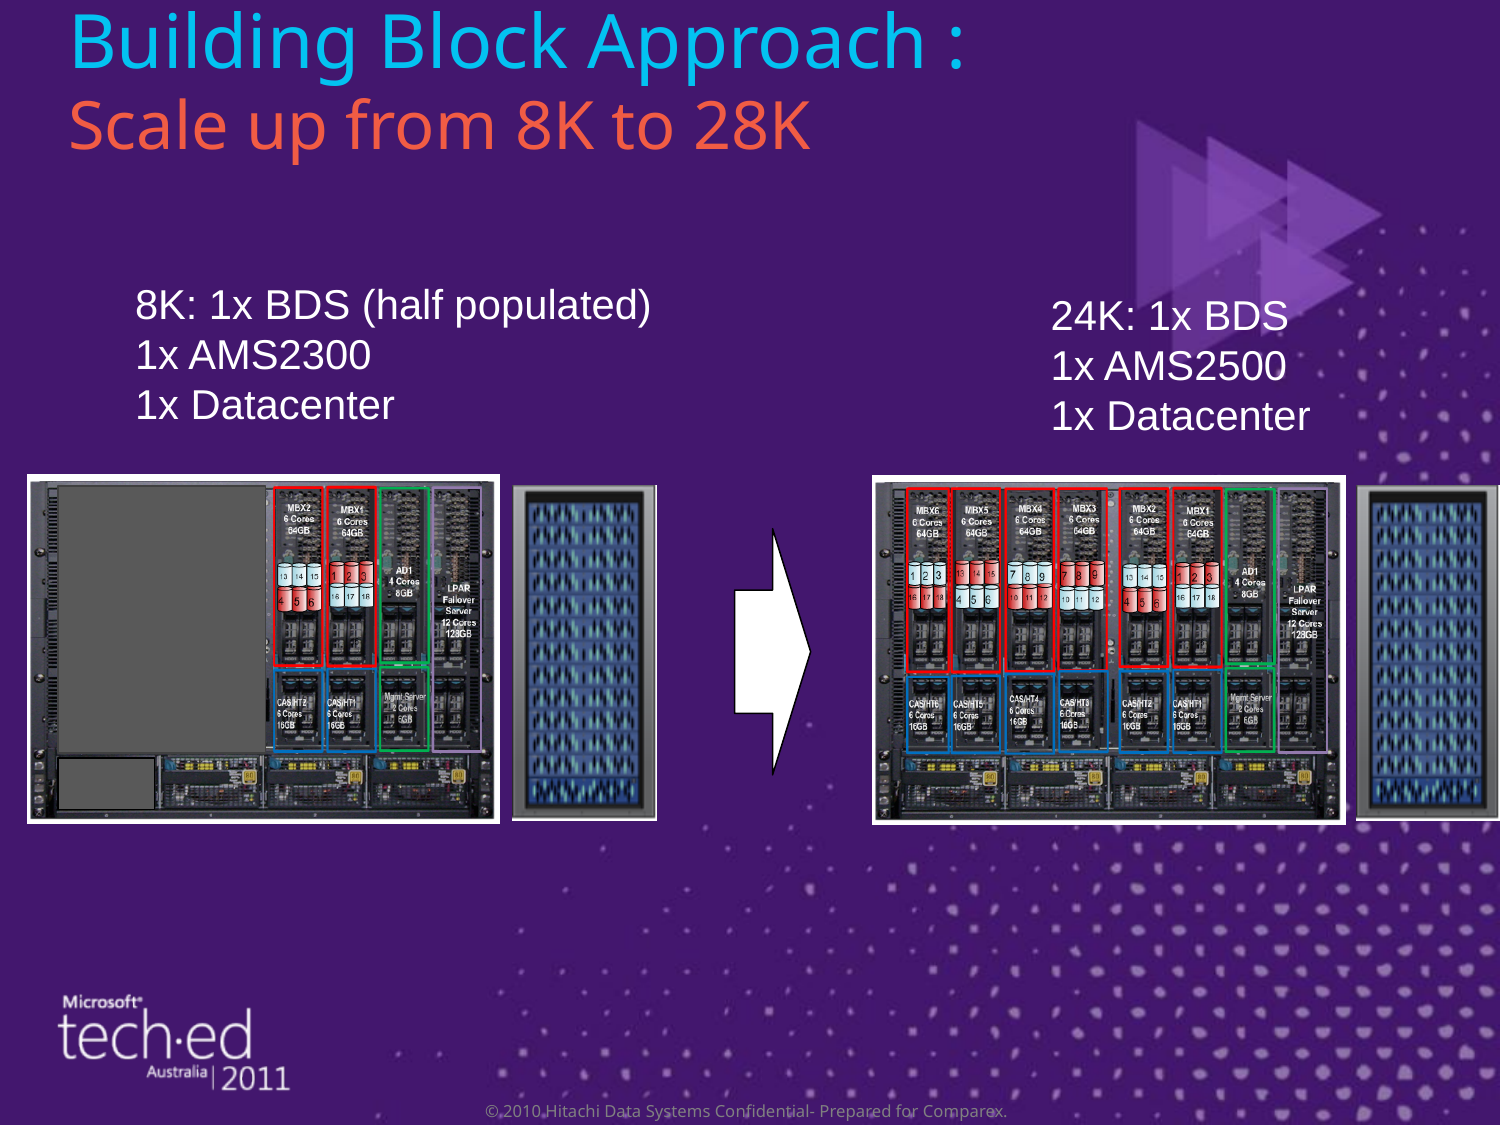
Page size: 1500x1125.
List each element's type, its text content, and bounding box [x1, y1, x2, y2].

title Building Block Approach : Scale up from 8K to 28K [53, 0, 1372, 173]
text_box 24K: 1x BDS 1x AMS2500 1x Datacenter [1035, 281, 1500, 447]
text_box © 2010 Hitachi Data Systems Confidential- Prepared for Comparex. [470, 1093, 1024, 1125]
text_box [734, 528, 811, 775]
text_box 8K: 1x BDS (half populated) 1x AMS2300 1x Datacenter [120, 270, 779, 486]
picture [0, 0, 1500, 1125]
